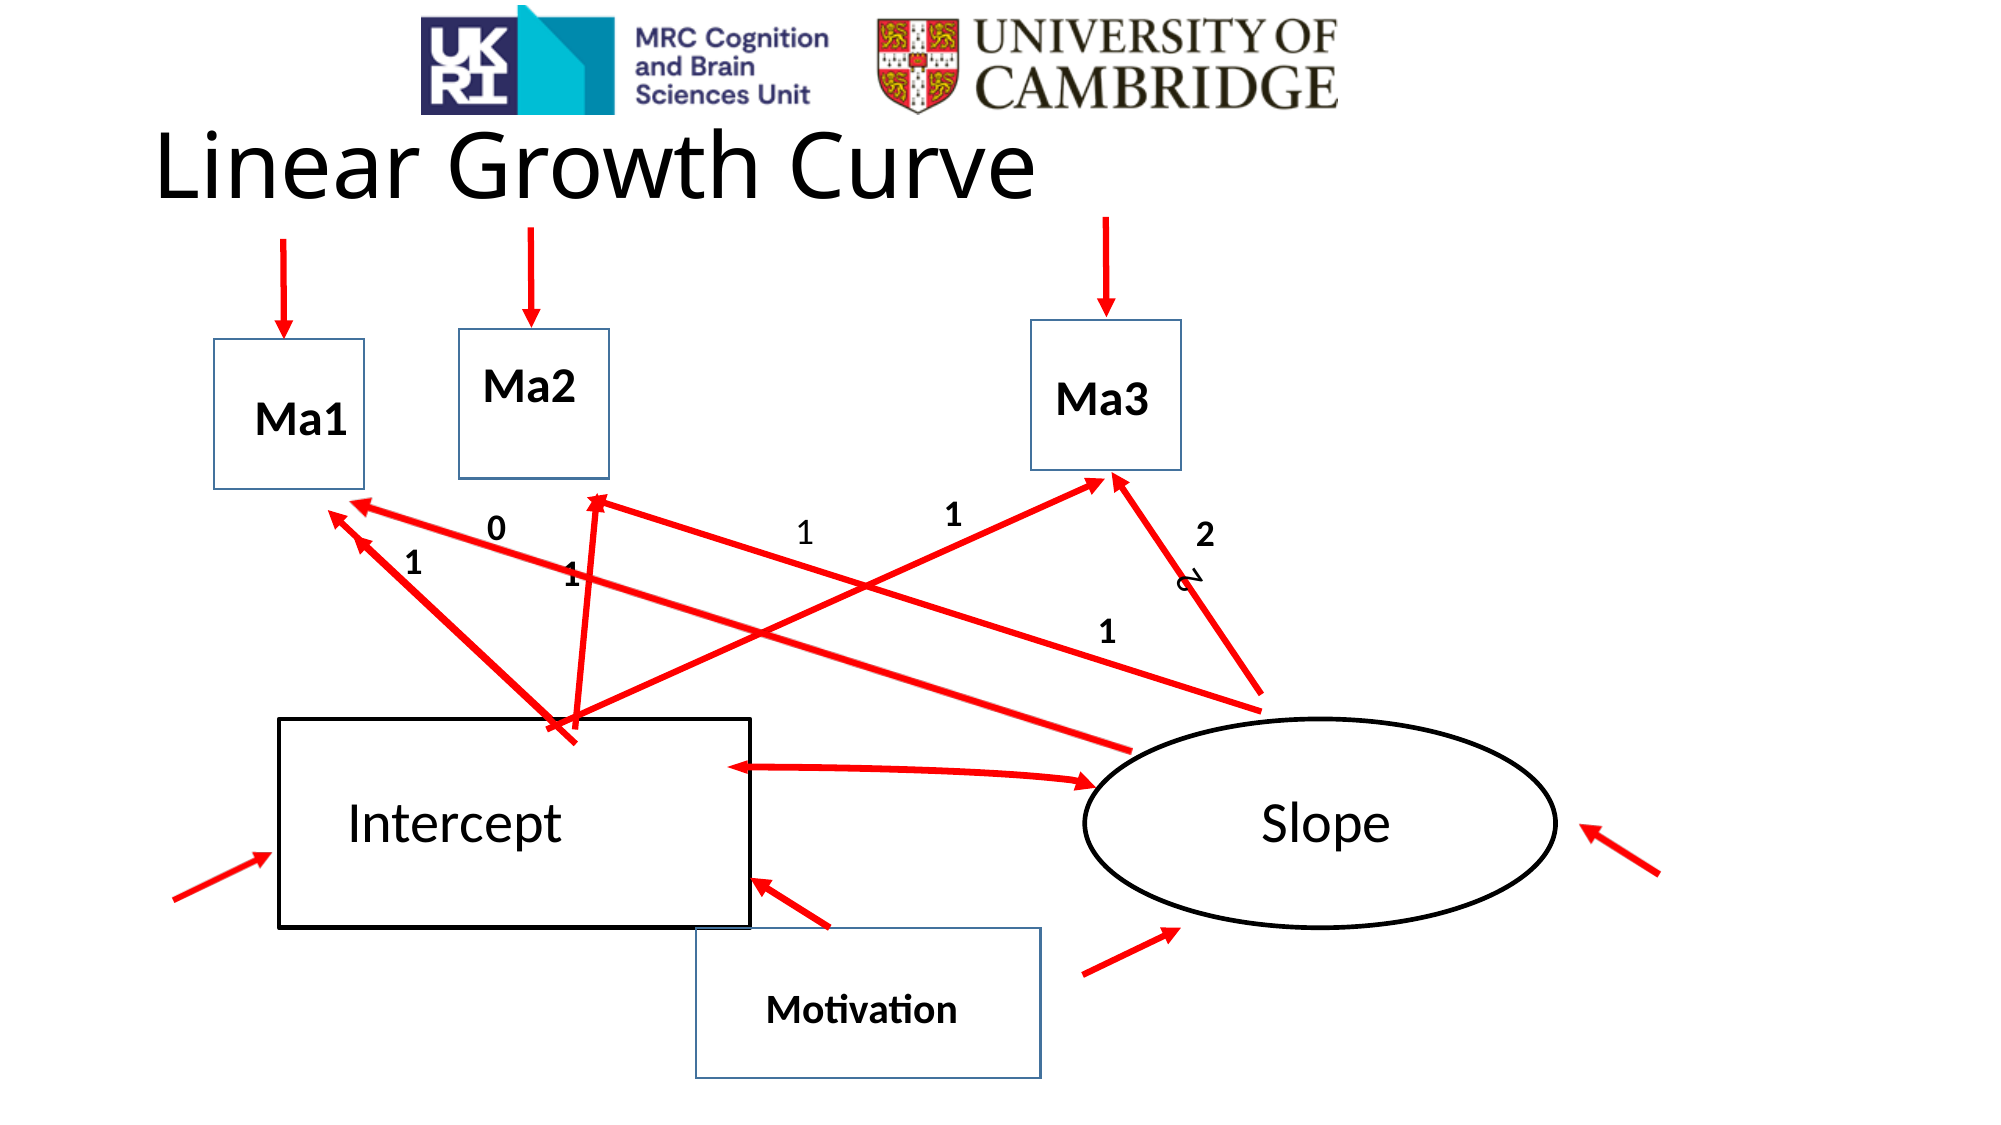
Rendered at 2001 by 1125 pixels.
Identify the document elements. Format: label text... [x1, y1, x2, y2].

picture [327, 479, 1133, 755]
picture [171, 833, 291, 903]
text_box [1082, 927, 1181, 975]
title Linear Growth Curve [137, 59, 1863, 278]
text_box [695, 927, 1042, 1079]
picture [421, 5, 1338, 59]
text_box [277, 238, 291, 340]
text_box [727, 762, 1097, 789]
text_box Ma2 [467, 345, 598, 421]
text_box [458, 328, 610, 479]
text_box Ma3 [1040, 358, 1201, 434]
text_box Motivation [750, 974, 974, 1040]
text_box Ma1 [239, 378, 364, 453]
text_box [749, 877, 830, 928]
list Intercept [279, 718, 750, 928]
text_box 2 [1180, 501, 1220, 562]
picture [1557, 802, 1662, 878]
text_box [213, 338, 365, 490]
text_box 2 [1111, 472, 1124, 479]
text_box Slope [1084, 718, 1556, 928]
text_box [525, 227, 538, 328]
text_box [1100, 216, 1113, 318]
text_box [1030, 319, 1182, 471]
